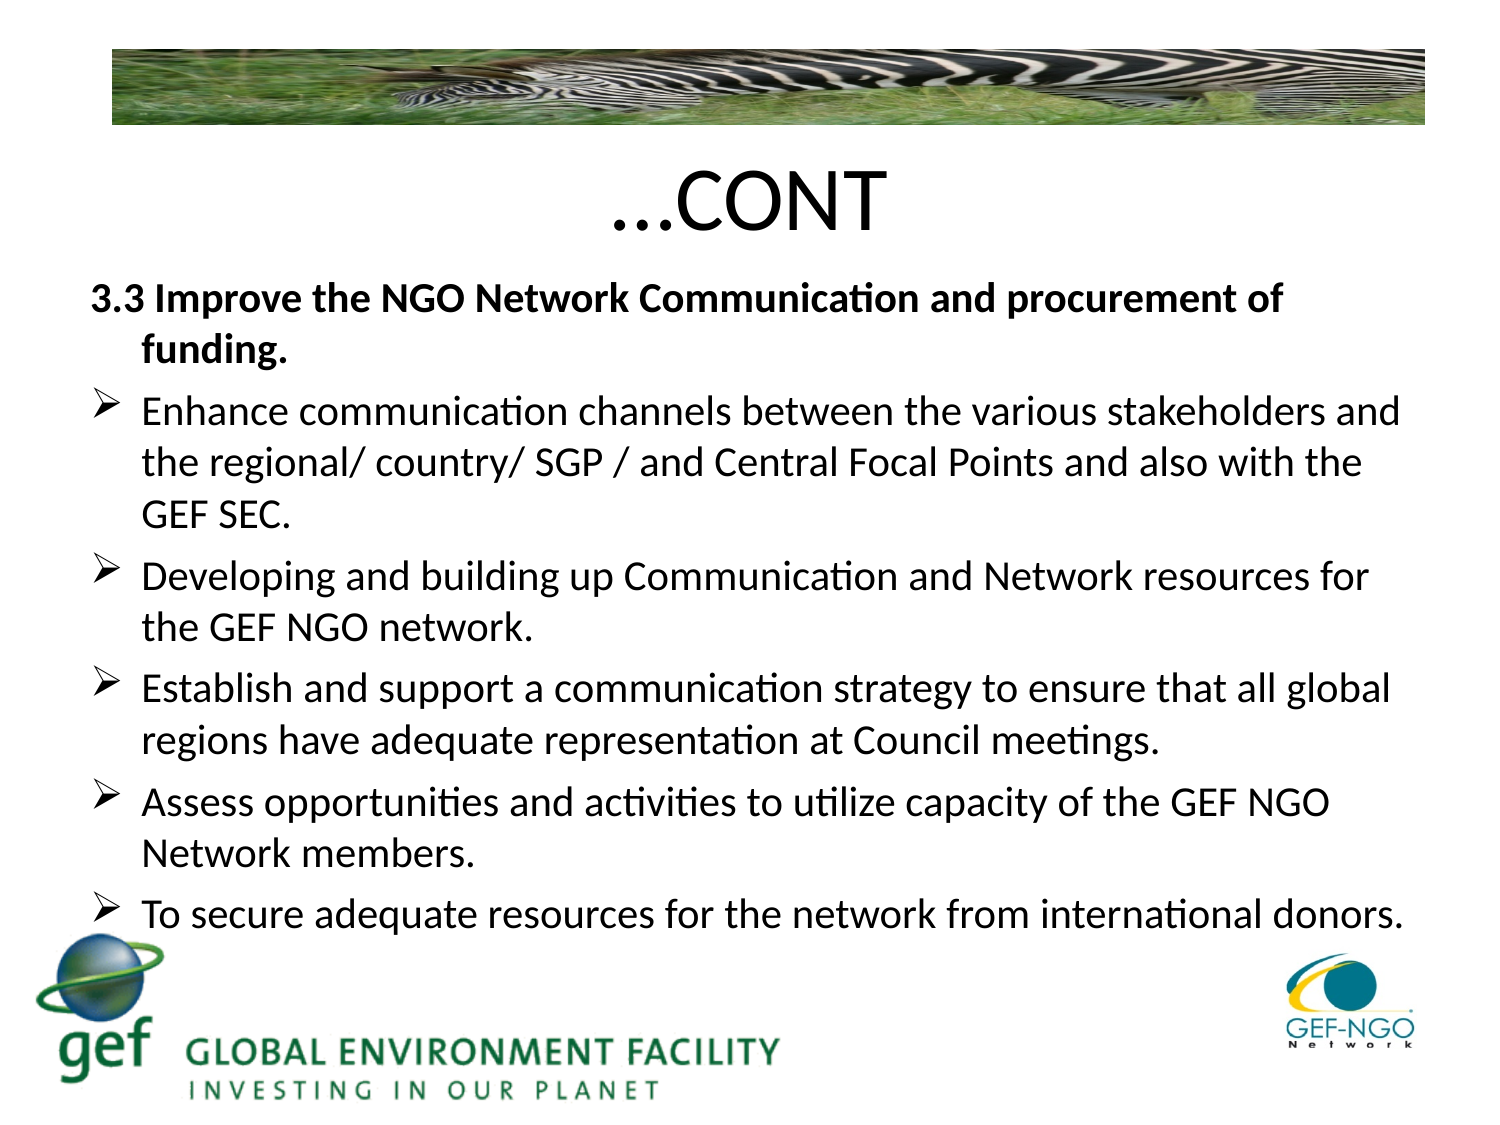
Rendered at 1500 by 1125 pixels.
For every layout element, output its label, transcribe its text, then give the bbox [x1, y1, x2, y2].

list 3.3 Improve the NGO Network Communication and procurement of funding. Enhance communication channels between the various stakeholders and the regional/ country/ SGP / and Central Focal Points and also with the GEF SEC. Developing and building up Communication and Network resources for the GEF NGO network. Establish and support a communication strategy to ensure that all global regions have adequate representation at Council meetings. Assess opportunities and activities to utilize capacity of the GEF NGO Network members. To secure adequate resources for the network from international donors. [75, 262, 1425, 1005]
picture [25, 916, 798, 1113]
picture [1274, 938, 1426, 1063]
picture [112, 49, 1426, 126]
title …CONT [75, 45, 1425, 233]
